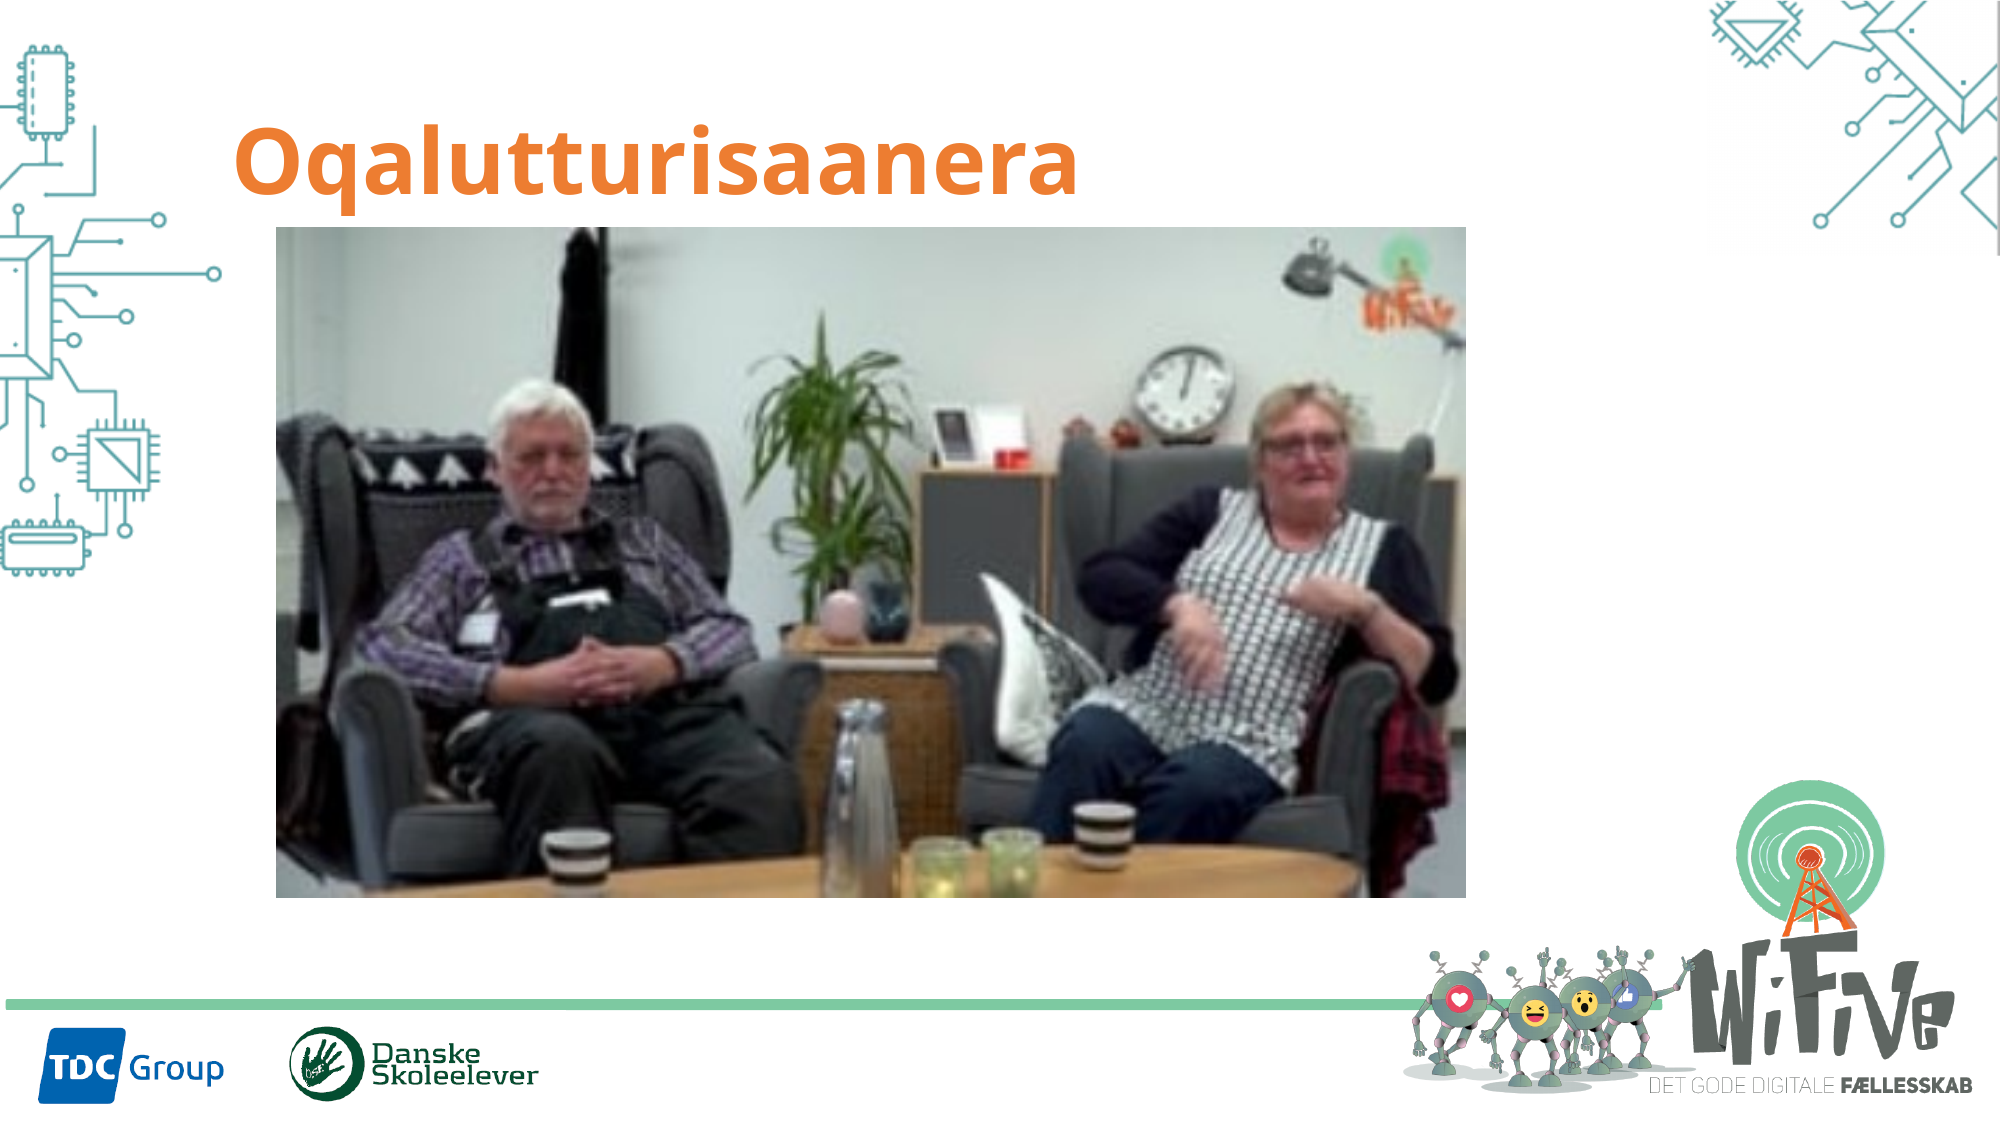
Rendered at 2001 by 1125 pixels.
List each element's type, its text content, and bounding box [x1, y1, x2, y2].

picture [0, 1010, 566, 1116]
picture [0, 0, 233, 605]
title Oqalutturisaanera [216, 55, 1942, 274]
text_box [275, 226, 1467, 899]
picture [1708, 1, 1999, 255]
picture [1341, 755, 1984, 1125]
